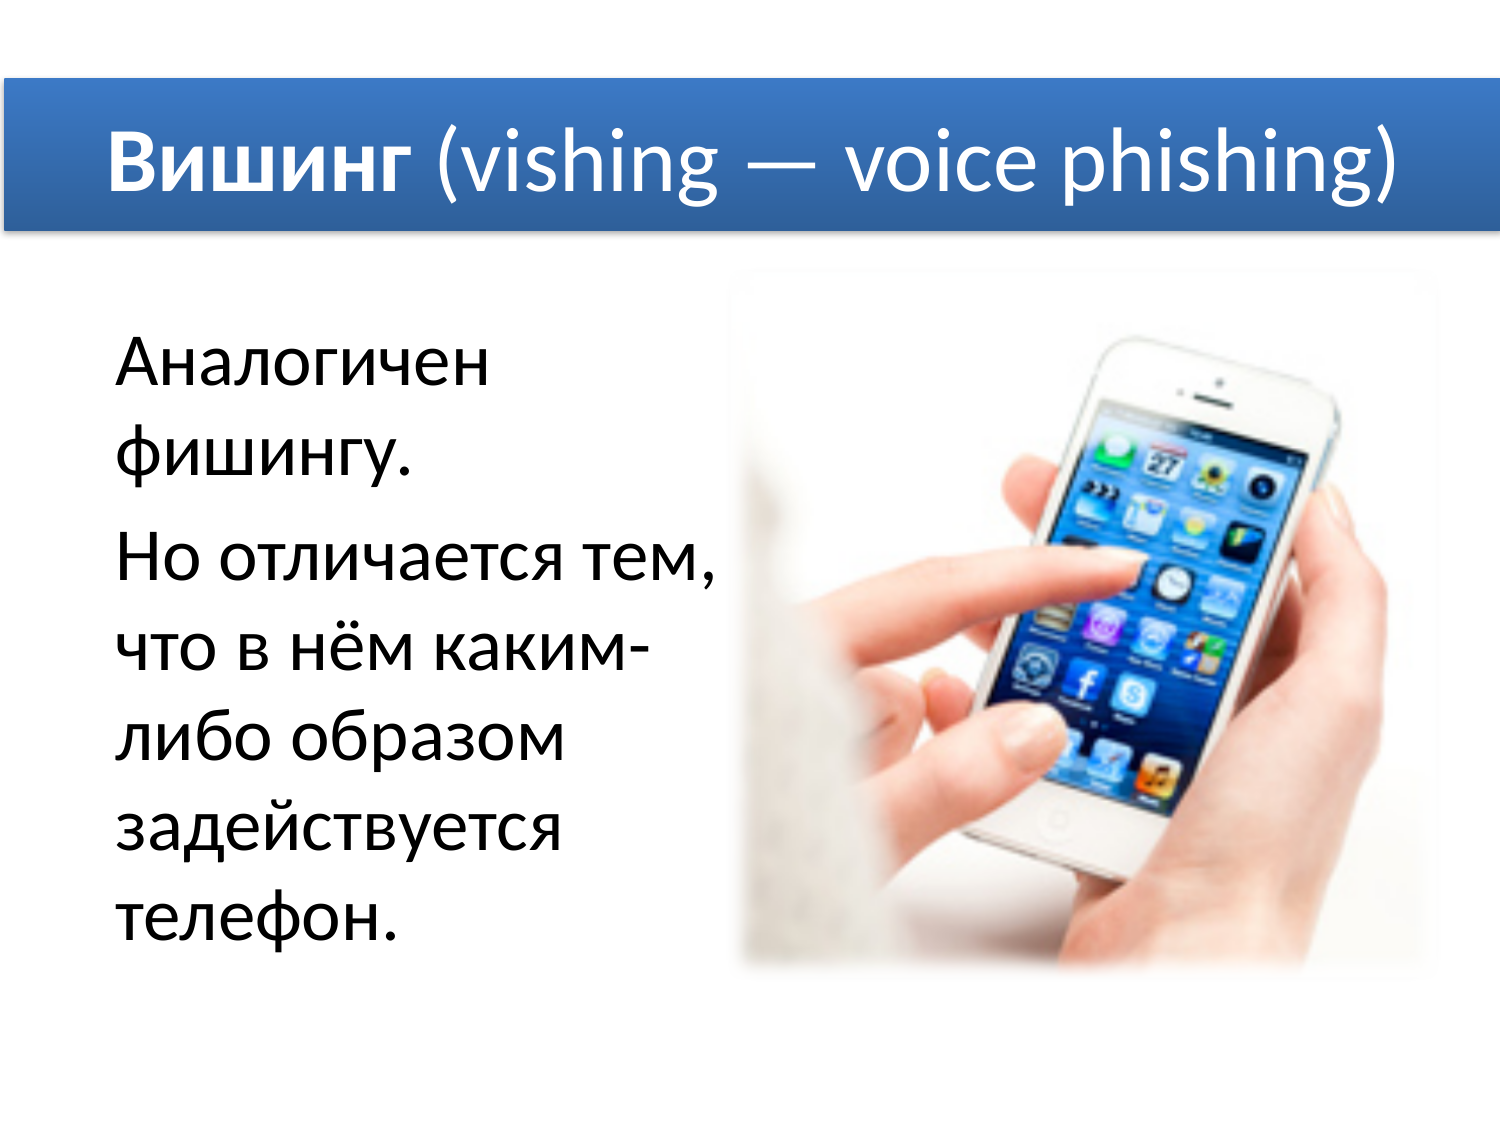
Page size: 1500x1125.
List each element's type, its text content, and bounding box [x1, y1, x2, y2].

title Вишинг (vishing — voice phishing) [4, 78, 1500, 231]
list Аналогичен фишингу. Но отличается тем, что в нём каким-либо образом задействуется телефон. [100, 302, 788, 1005]
picture [726, 266, 1441, 982]
